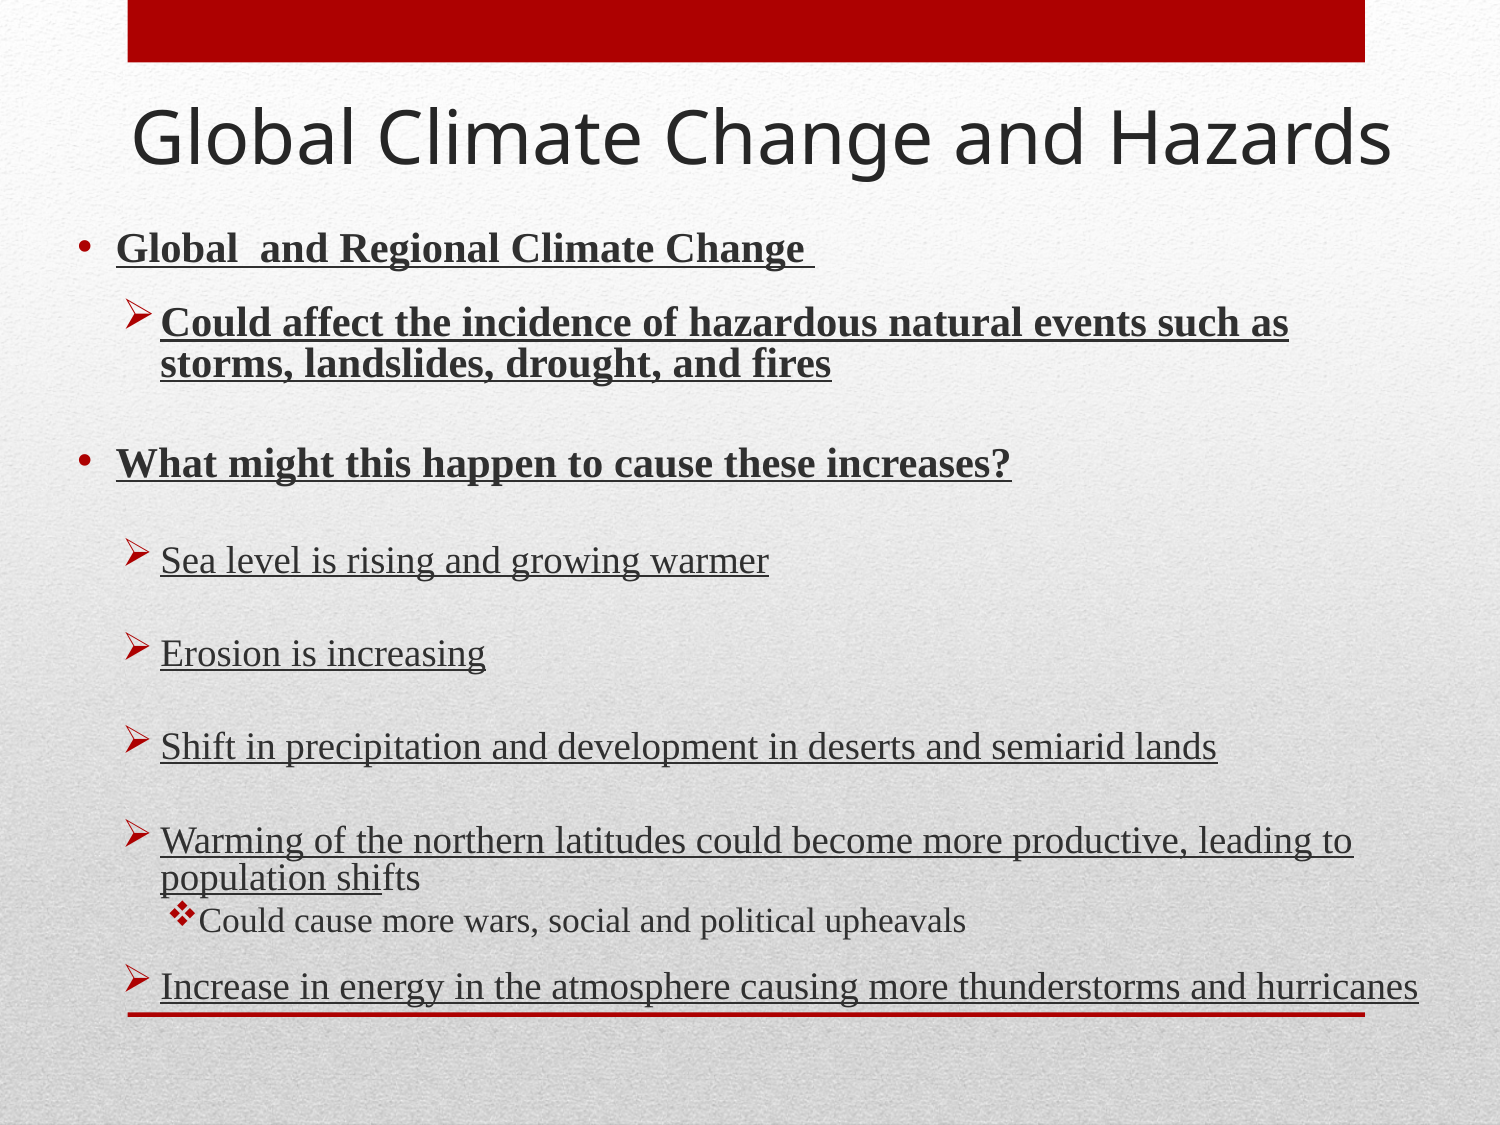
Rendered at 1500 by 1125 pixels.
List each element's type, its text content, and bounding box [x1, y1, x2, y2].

title Global Climate Change and Hazards [75, 50, 1450, 188]
list Global and Regional Climate Change Could affect the incidence of hazardous natural events such as storms, landslides, drought, and fires What might this happen to cause these increases? Sea level is rising and growing warmer Erosion is increasing Shift in precipitation and development in deserts and semiarid lands Warming of the northern latitudes could become more productive, leading to population shifts Could cause more wars, social and political upheavals Increase in energy in the atmosphere causing more thunderstorms and hurricanes [62, 212, 1438, 1025]
